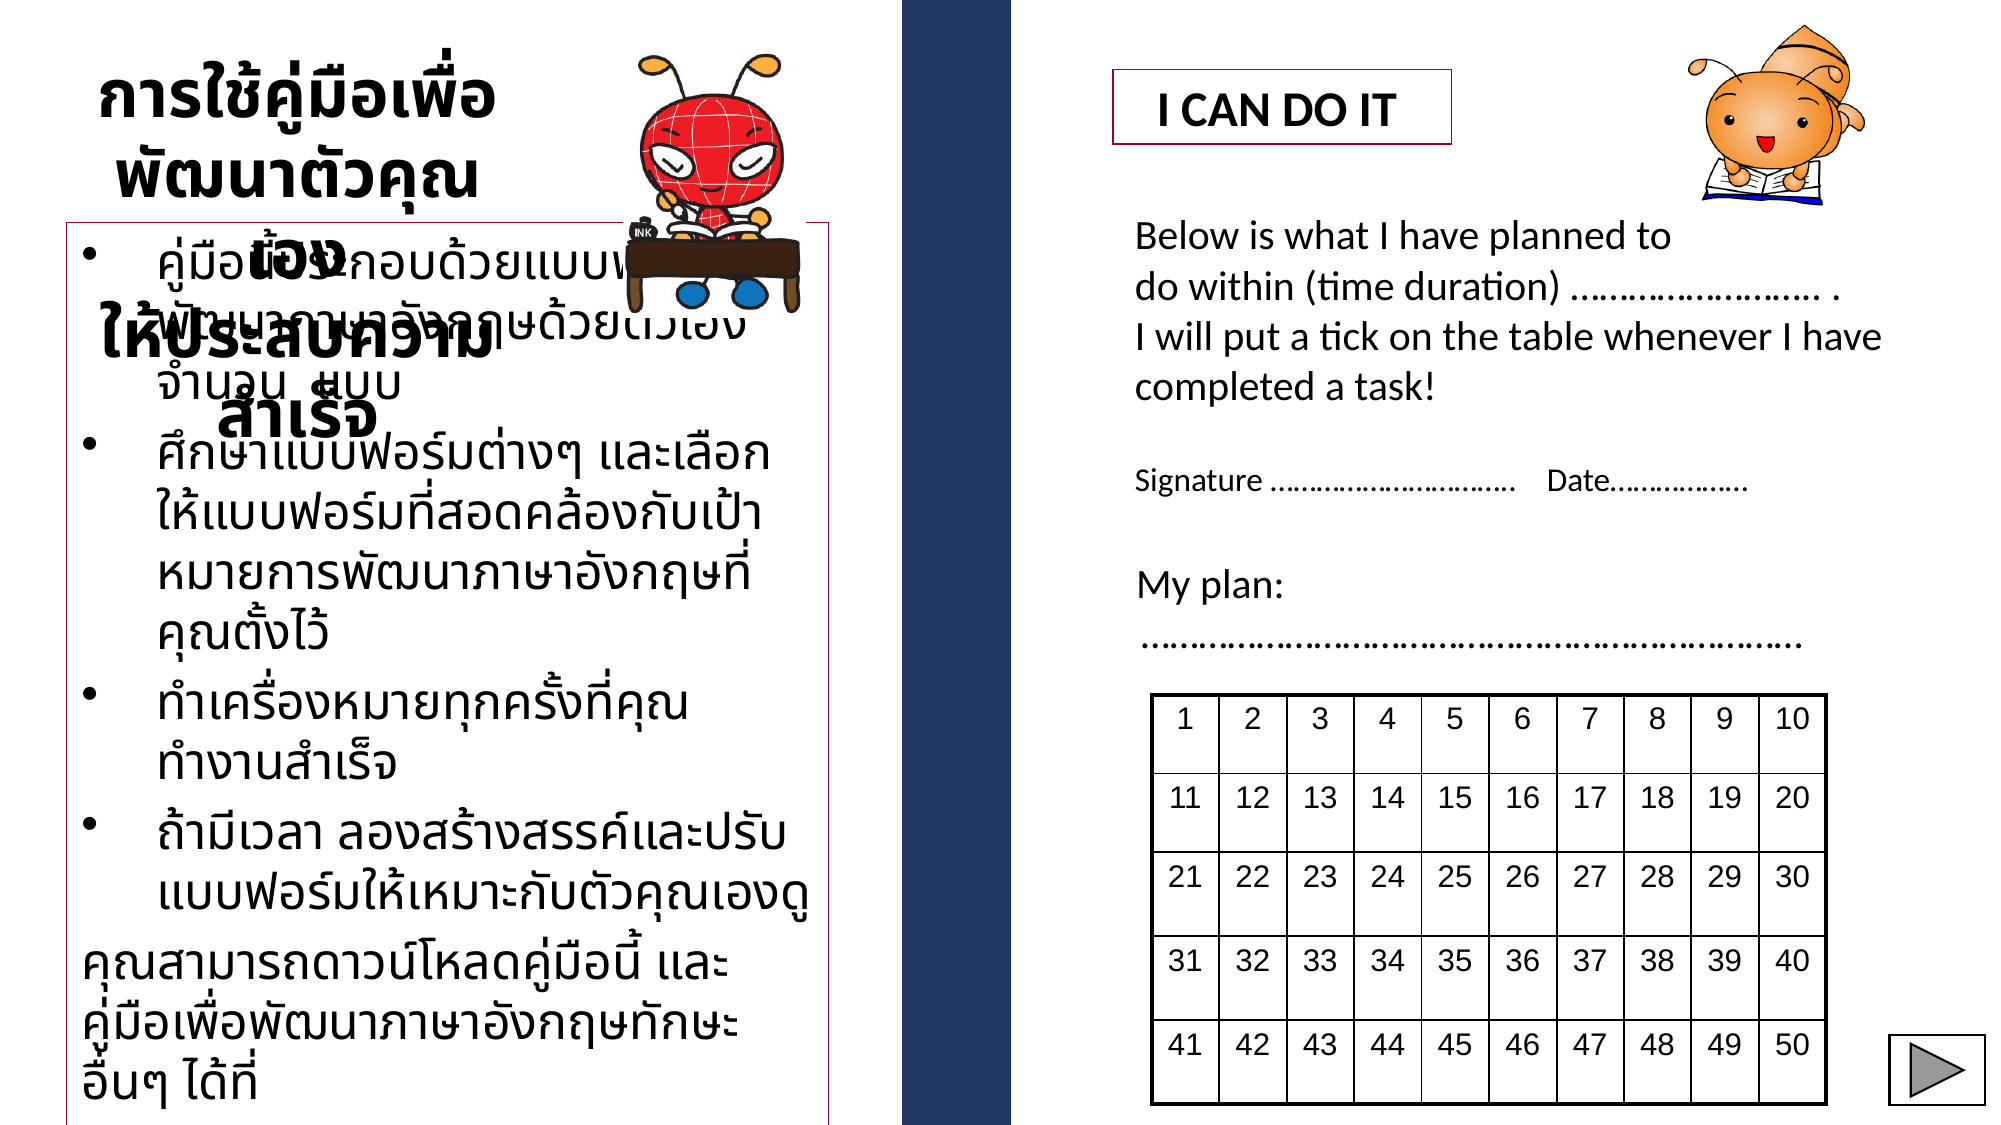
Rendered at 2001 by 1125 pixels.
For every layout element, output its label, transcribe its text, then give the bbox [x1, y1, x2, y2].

table_cell 49 [1692, 1021, 1758, 1102]
table_cell 41 [1154, 1021, 1218, 1102]
text_box การใช้คู่มือเพื่อพัฒนาตัวคุณเอง ให้ประสบความสำเร็จ [66, 42, 530, 222]
table_header 1 [1154, 697, 1218, 773]
table_cell 39 [1692, 937, 1758, 1019]
table_cell 11 [1154, 774, 1218, 851]
table_cell 37 [1558, 937, 1623, 1019]
table_cell 13 [1288, 774, 1353, 851]
table_header 9 [1692, 697, 1758, 773]
picture [623, 52, 806, 318]
table_header 5 [1422, 697, 1488, 773]
text_box Below is what I have planned to do within (time duration) …………………….. . I will put a tick on the table whenever I have completed a task! Signature ………………………….. Date……………… [1118, 199, 1938, 507]
table_cell 15 [1422, 774, 1488, 851]
table_cell 45 [1422, 1021, 1488, 1102]
table_header 2 [1220, 697, 1286, 773]
table_cell 21 [1154, 853, 1218, 935]
text_box I CAN DO IT [1113, 69, 1452, 145]
table_cell 26 [1490, 853, 1556, 935]
table_cell 14 [1355, 774, 1421, 851]
table_cell 48 [1625, 1021, 1690, 1102]
table_cell 16 [1490, 774, 1556, 851]
table_header 8 [1625, 697, 1690, 773]
text_box คู่มือนี้ประกอบด้วยแบบฟอร์มเพื่อพัฒนาภาษาอังกฤษด้วยตัวเอง จำนวน แบบ ศึกษาแบบฟอร์มต่างๆ และเลือกให้แบบฟอร์มที่สอดคล้องกับเป้าหมายการพัฒนาภาษาอังกฤษที่คุณตั้งไว้ ทำเครื่องหมายทุกครั้งที่คุณทำงานสำเร็จ ถ้ามีเวลา ลองสร้างสรรค์และปรับแบบฟอร์มให้เหมาะกับตัวคุณเองดู คุณสามารถดาวน์โหลดคู่มือนี้ และคู่มือเพื่อพัฒนาภาษาอังกฤษทักษะอื่นๆ ได้ที่ http://kmuttsalc.wikispaces.com [66, 222, 829, 1125]
table_cell 44 [1355, 1021, 1421, 1102]
table_cell 50 [1760, 1021, 1824, 1102]
table_cell 43 [1288, 1021, 1353, 1102]
table_cell 19 [1692, 774, 1758, 851]
table_header 3 [1288, 697, 1353, 773]
table_header 6 [1490, 697, 1556, 773]
picture [1688, 18, 1871, 222]
table_cell 47 [1558, 1021, 1623, 1102]
table_cell 38 [1625, 937, 1690, 1019]
table_cell 23 [1288, 853, 1353, 935]
table_cell 20 [1760, 774, 1824, 851]
text_box [901, 0, 1012, 1125]
table_cell 32 [1220, 937, 1286, 1019]
table_cell 24 [1355, 853, 1421, 935]
table_cell 33 [1288, 937, 1353, 1019]
text_box [1888, 1034, 1986, 1106]
table_cell 27 [1558, 853, 1623, 935]
table_cell 22 [1220, 853, 1286, 935]
text_box My plan: …………………………………………………………… [1107, 549, 1828, 665]
table_cell 30 [1760, 853, 1824, 935]
table_cell 18 [1625, 774, 1690, 851]
table_header 10 [1760, 697, 1824, 773]
table_cell 35 [1422, 937, 1488, 1019]
table_cell 36 [1490, 937, 1556, 1019]
table_cell 46 [1490, 1021, 1556, 1102]
table_cell 17 [1558, 774, 1623, 851]
table_header 7 [1558, 697, 1623, 773]
table_header 4 [1355, 697, 1421, 773]
table_cell 34 [1355, 937, 1421, 1019]
table_cell 31 [1154, 937, 1218, 1019]
table_cell 29 [1692, 853, 1758, 935]
table_cell 28 [1625, 853, 1690, 935]
table_cell 12 [1220, 774, 1286, 851]
table_cell 25 [1422, 853, 1488, 935]
table_cell 40 [1760, 937, 1824, 1019]
table_cell 42 [1220, 1021, 1286, 1102]
